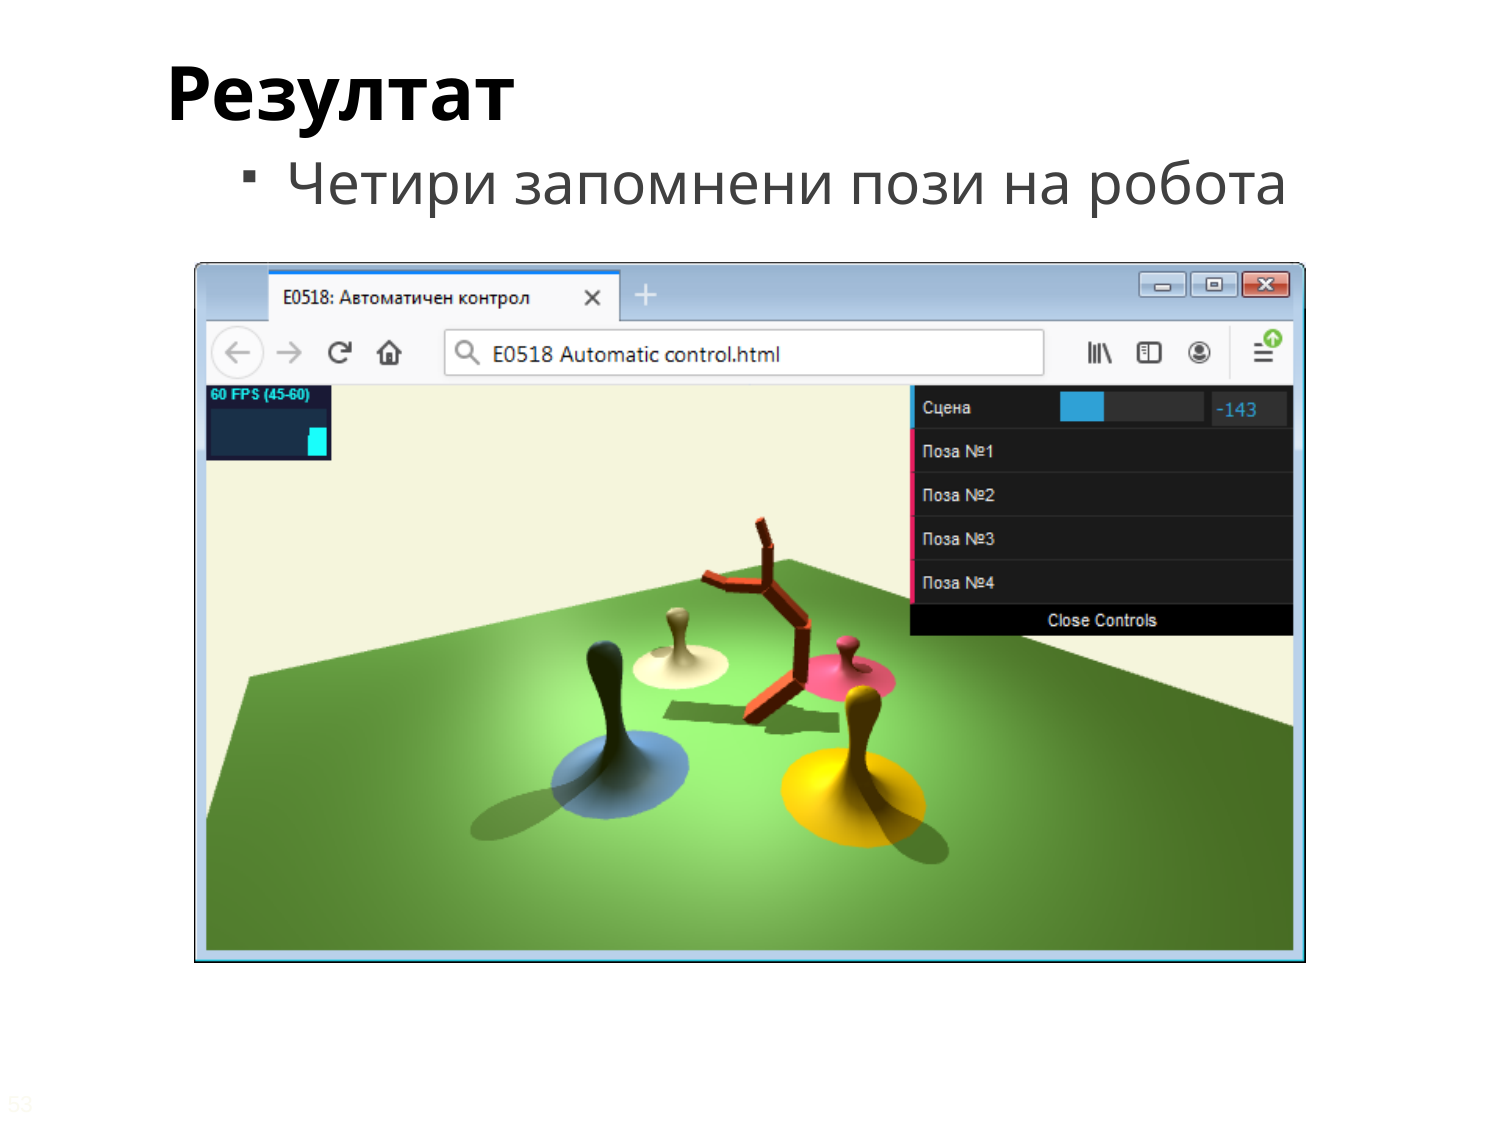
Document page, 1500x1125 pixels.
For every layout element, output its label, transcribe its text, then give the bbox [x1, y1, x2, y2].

picture [194, 262, 1306, 963]
list Резултат Четири запомнени пози на робота [150, 37, 1488, 1113]
